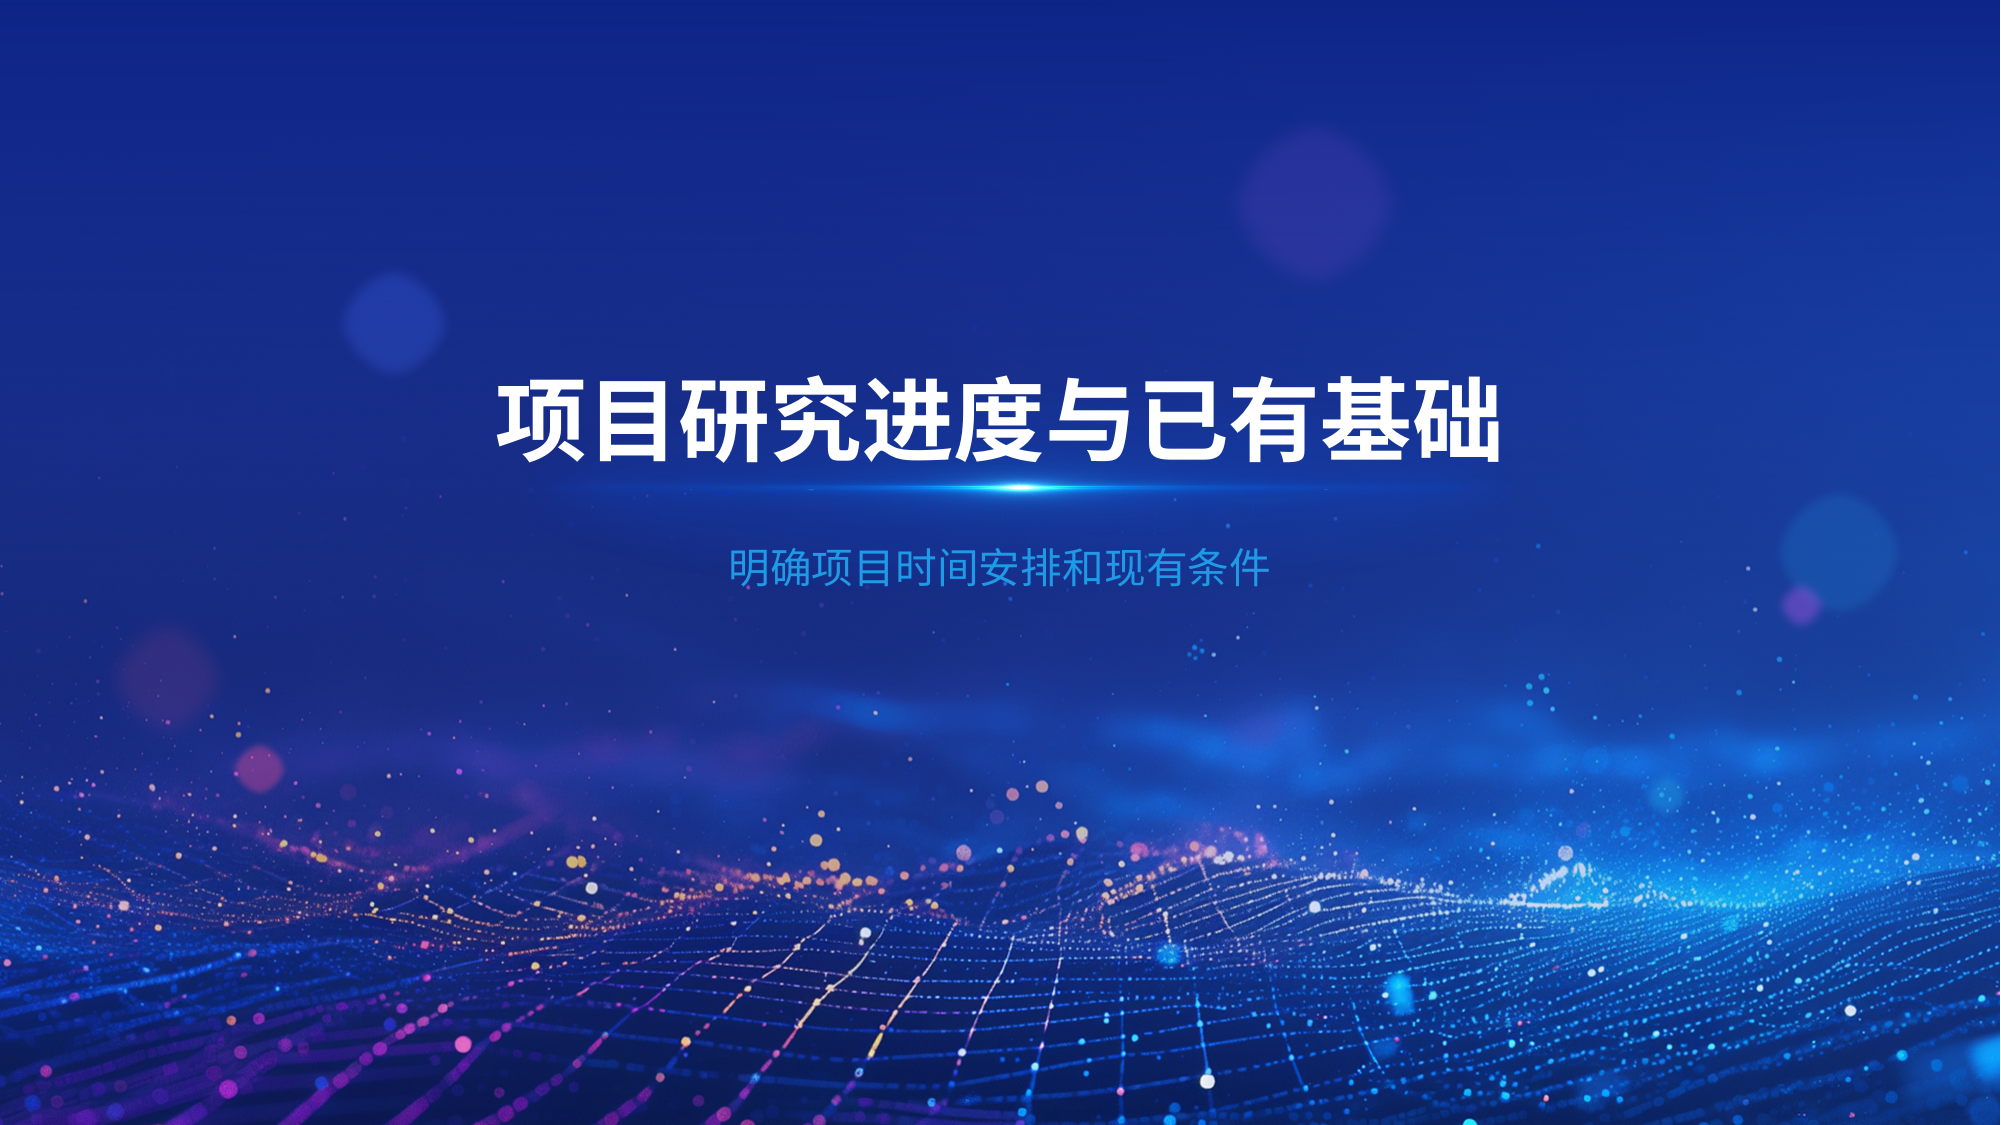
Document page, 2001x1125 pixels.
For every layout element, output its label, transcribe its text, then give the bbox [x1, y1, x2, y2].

picture [0, 867, 2000, 1125]
title 项目研究进度与已有基础 [335, 185, 1665, 481]
picture [472, 481, 1512, 524]
list 明确项目时间安排和现有条件 [335, 524, 1665, 706]
